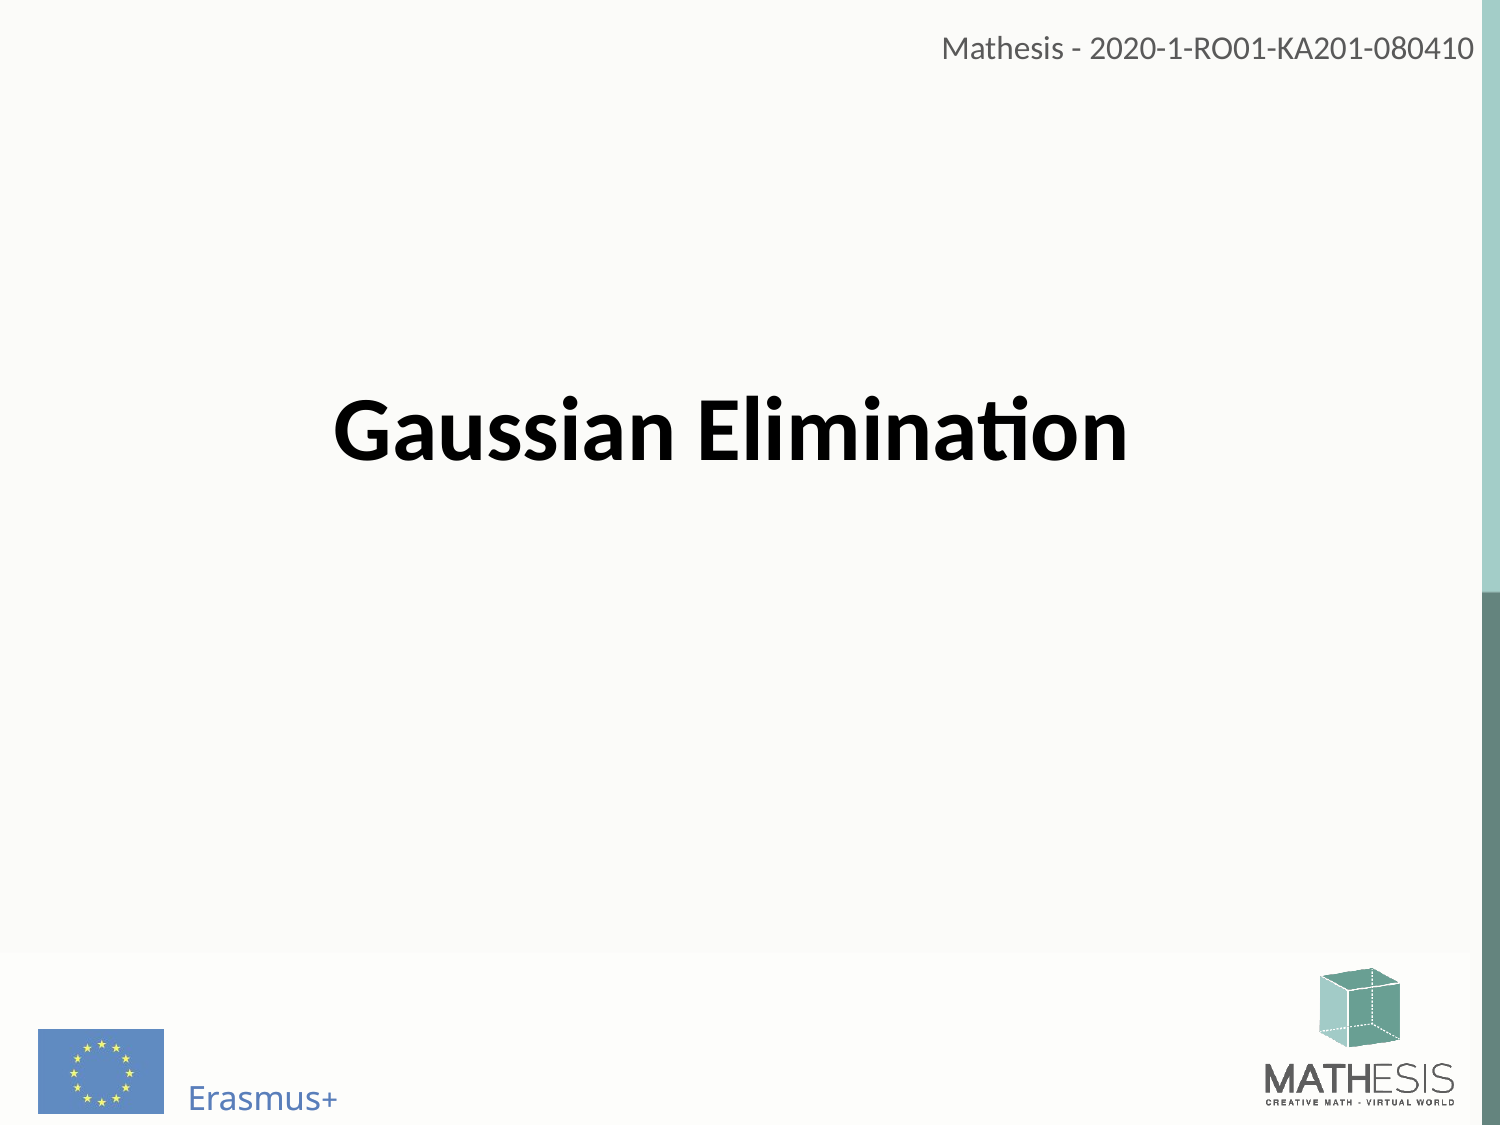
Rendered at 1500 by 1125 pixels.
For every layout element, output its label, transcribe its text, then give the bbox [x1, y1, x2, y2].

title Gaussian Elimination [53, 361, 1411, 603]
